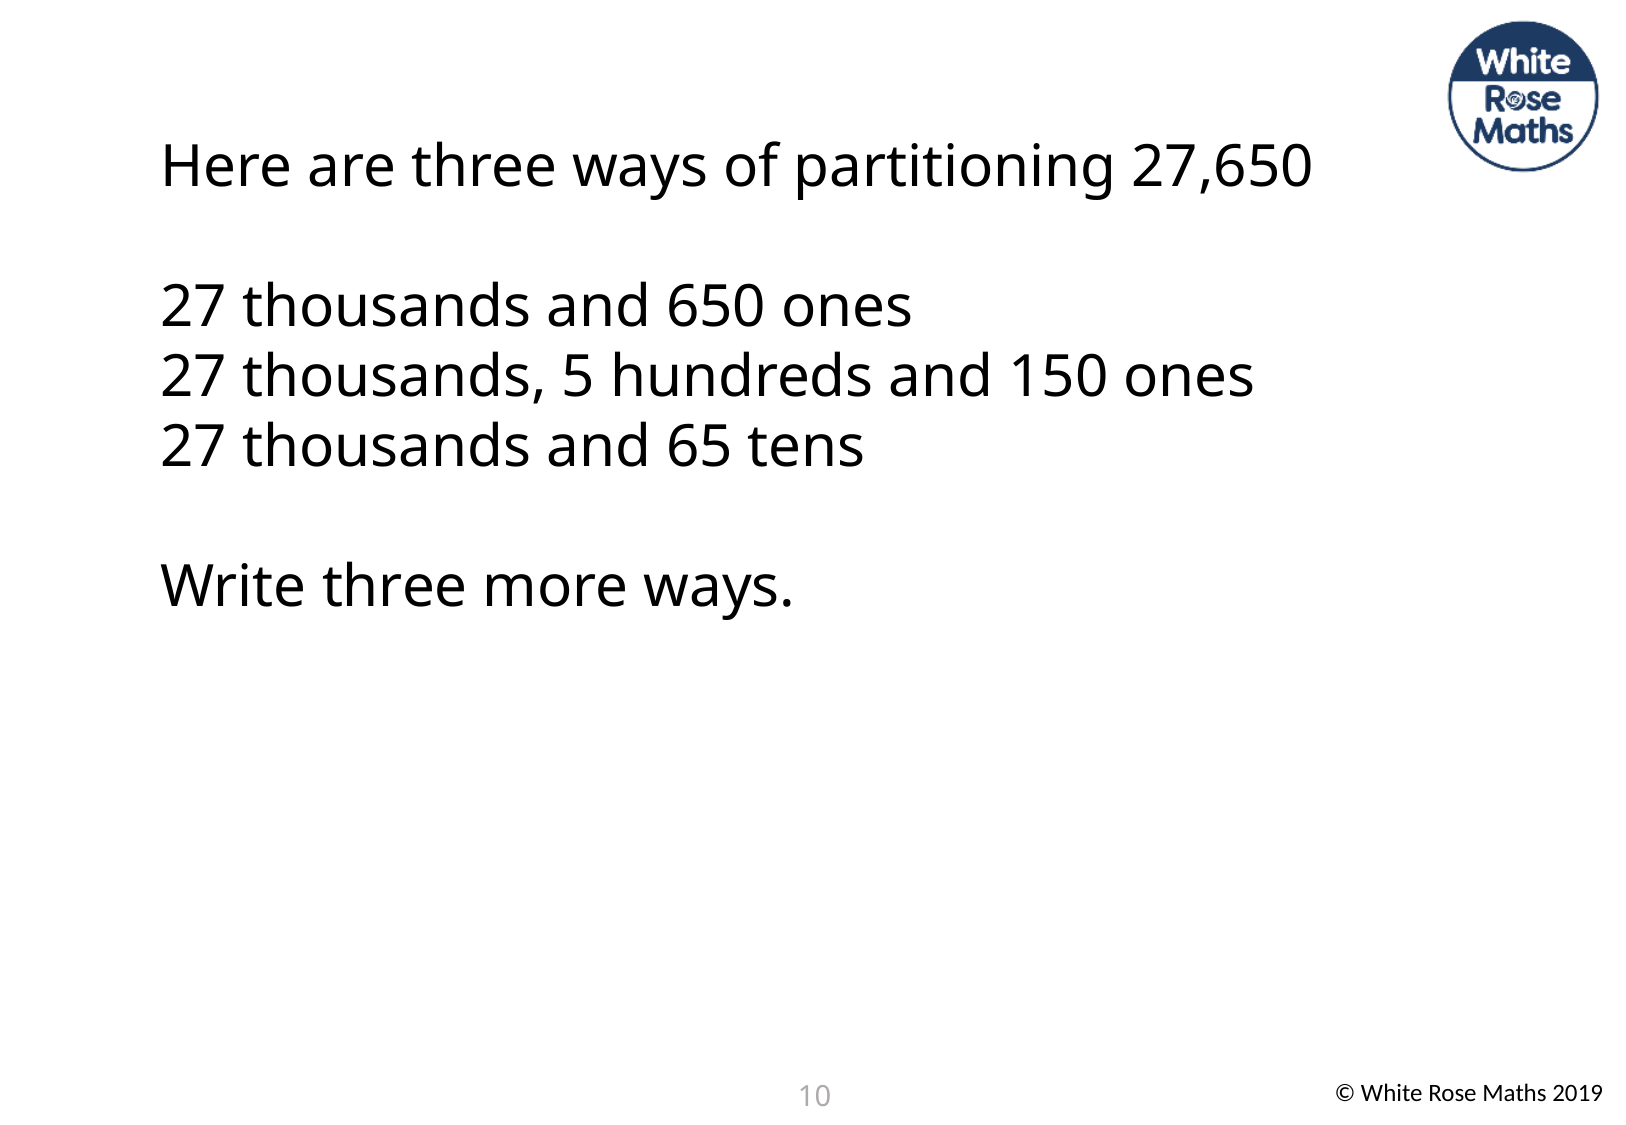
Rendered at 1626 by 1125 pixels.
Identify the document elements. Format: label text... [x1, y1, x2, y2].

slide_number 10 [776, 1069, 854, 1125]
text_box Here are three ways of partitioning 27,650 27 thousands and 650 ones 27 thousands, 5 hundreds and 150 ones 27 thousands and 65 tens Write three more ways. [145, 120, 1468, 626]
picture [1444, 17, 1602, 175]
